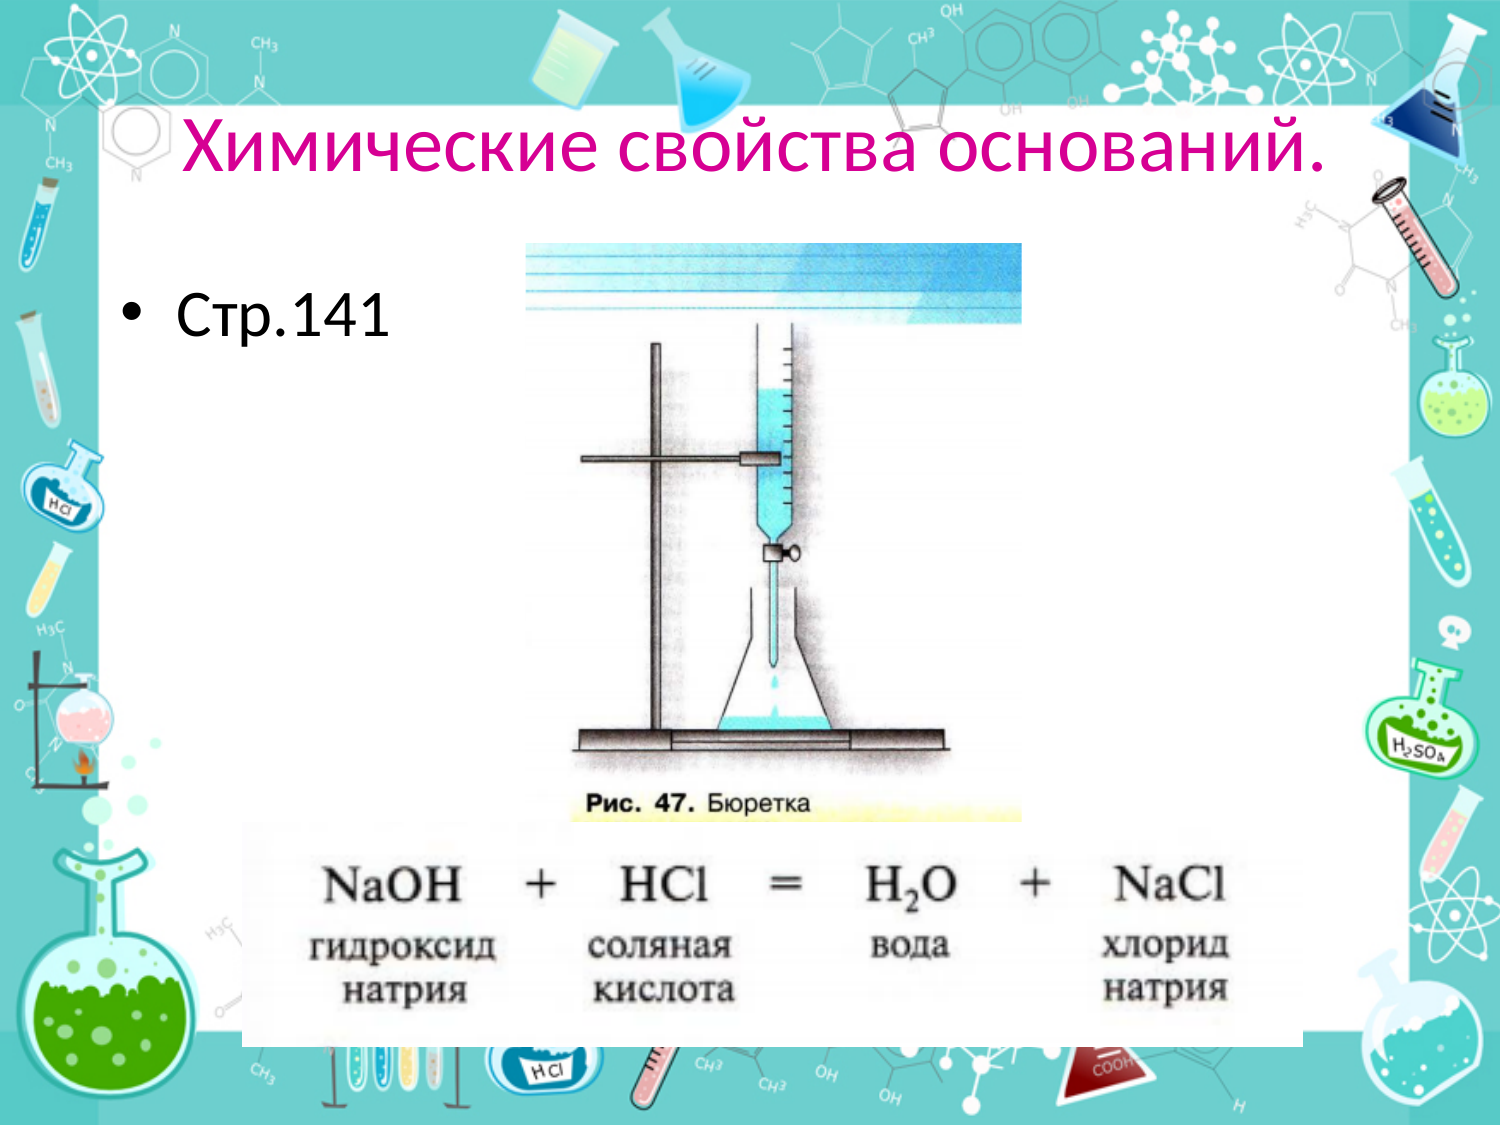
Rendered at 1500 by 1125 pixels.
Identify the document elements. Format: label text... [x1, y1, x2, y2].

picture [0, 0, 1500, 1125]
title Химические свойства оснований. [105, 45, 1407, 233]
list Стр.141 [105, 262, 520, 1005]
list Стр.141 [1027, 262, 1395, 1005]
